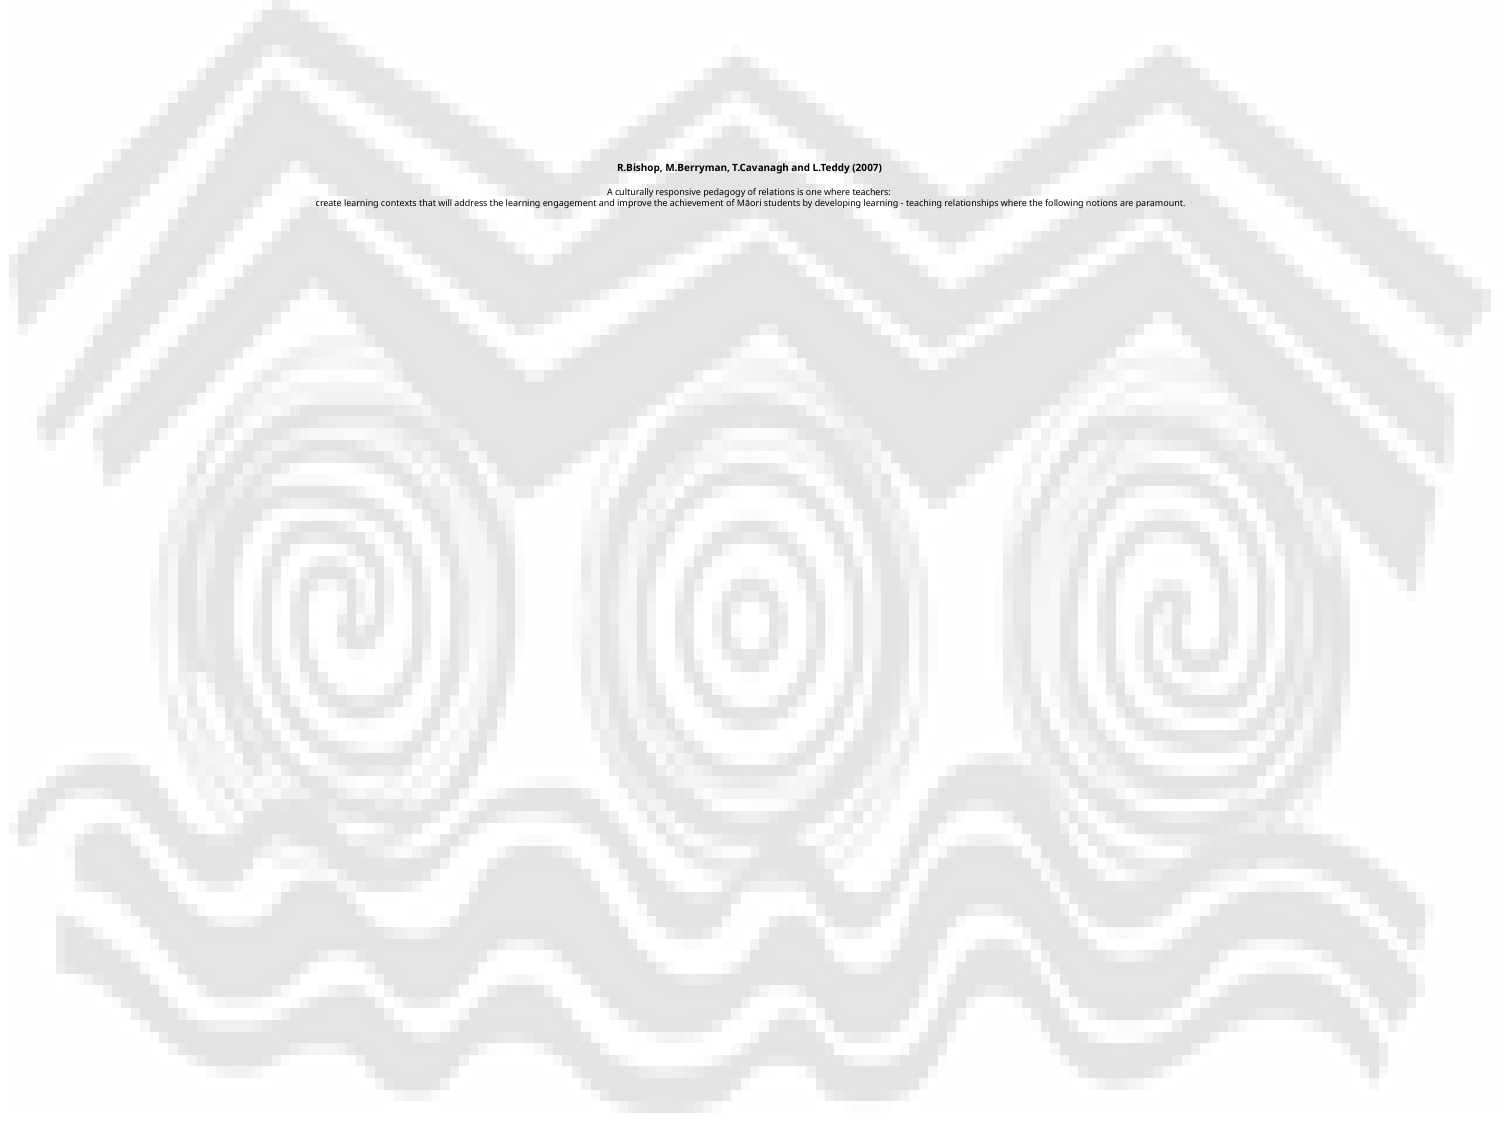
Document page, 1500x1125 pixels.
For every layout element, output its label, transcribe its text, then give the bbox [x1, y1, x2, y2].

title R.Bishop, M.Berryman, T.Cavanagh and L.Teddy (2007) A culturally responsive pedagogy of relations is one where teachers: create learning contexts that will address the learning engagement and improve the achievement of Māori students by developing learning - teaching relationships where the following notions are paramount. [75, 45, 1425, 233]
